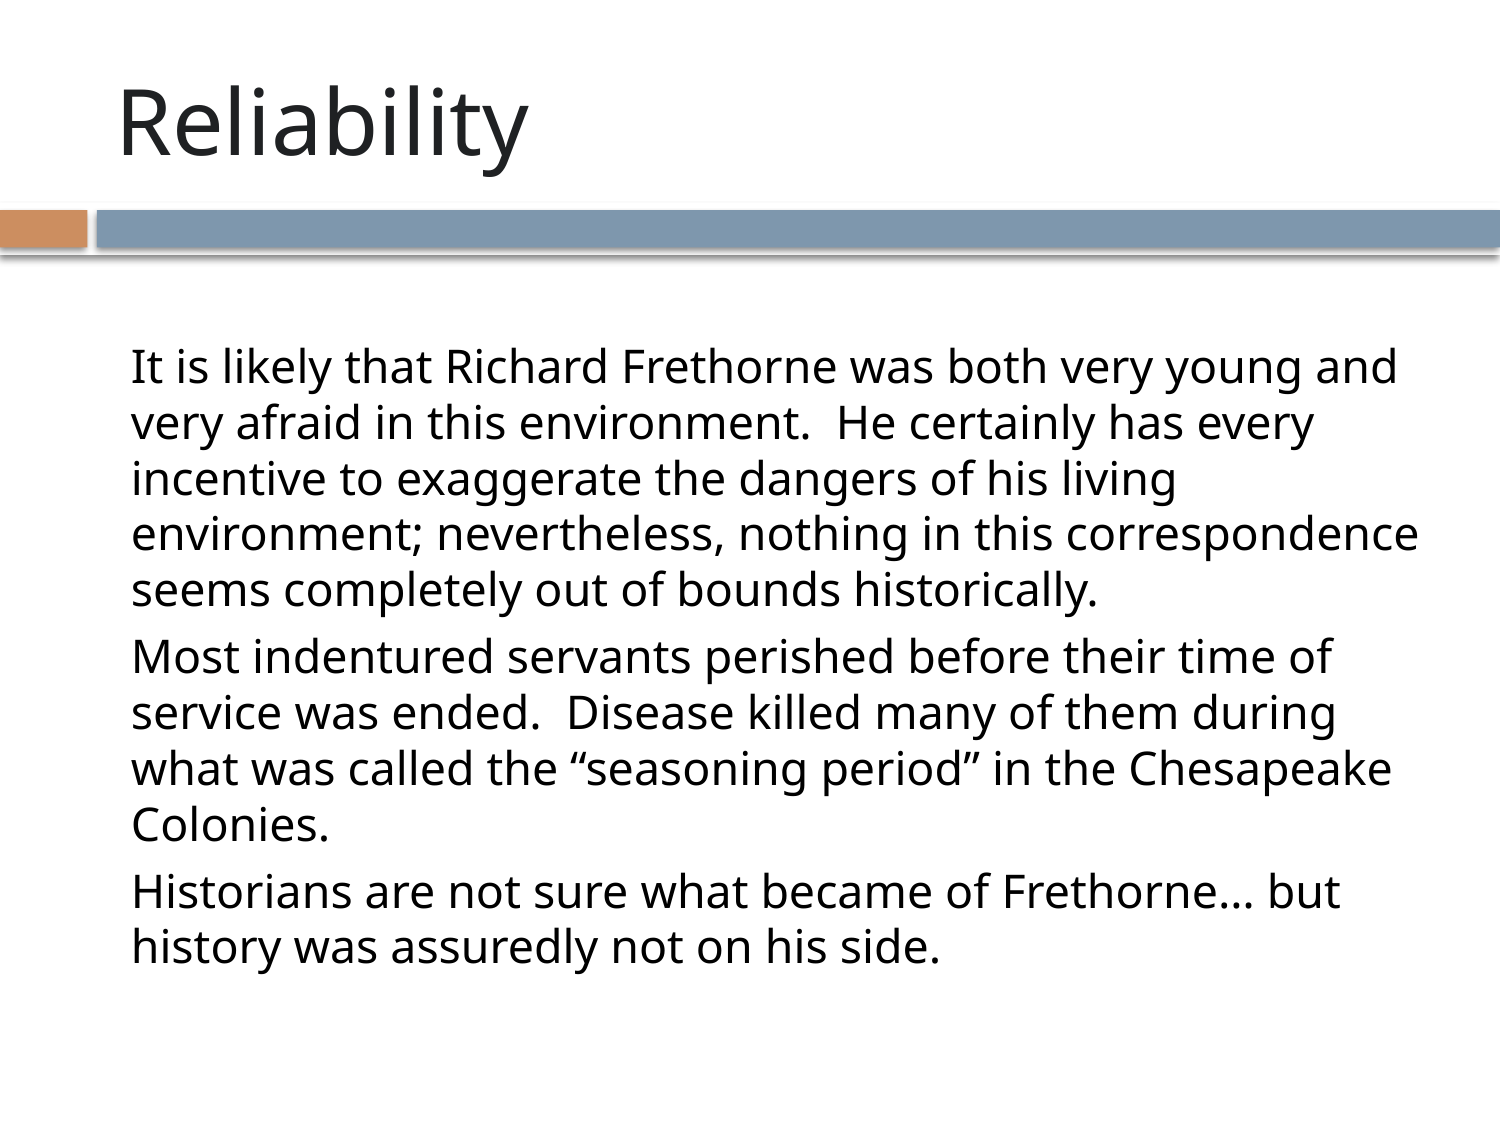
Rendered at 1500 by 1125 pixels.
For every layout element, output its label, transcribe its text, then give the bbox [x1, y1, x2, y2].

list It is likely that Richard Frethorne was both very young and very afraid in this environment. He certainly has every incentive to exaggerate the dangers of his living environment; nevertheless, nothing in this correspondence seems completely out of bounds historically. Most indentured servants perished before their time of service was ended. Disease killed many of them during what was called the “seasoning period” in the Chesapeake Colonies. Historians are not sure what became of Frethorne… but history was assuredly not on his side. [100, 262, 1438, 1000]
title Reliability [100, 37, 1438, 200]
